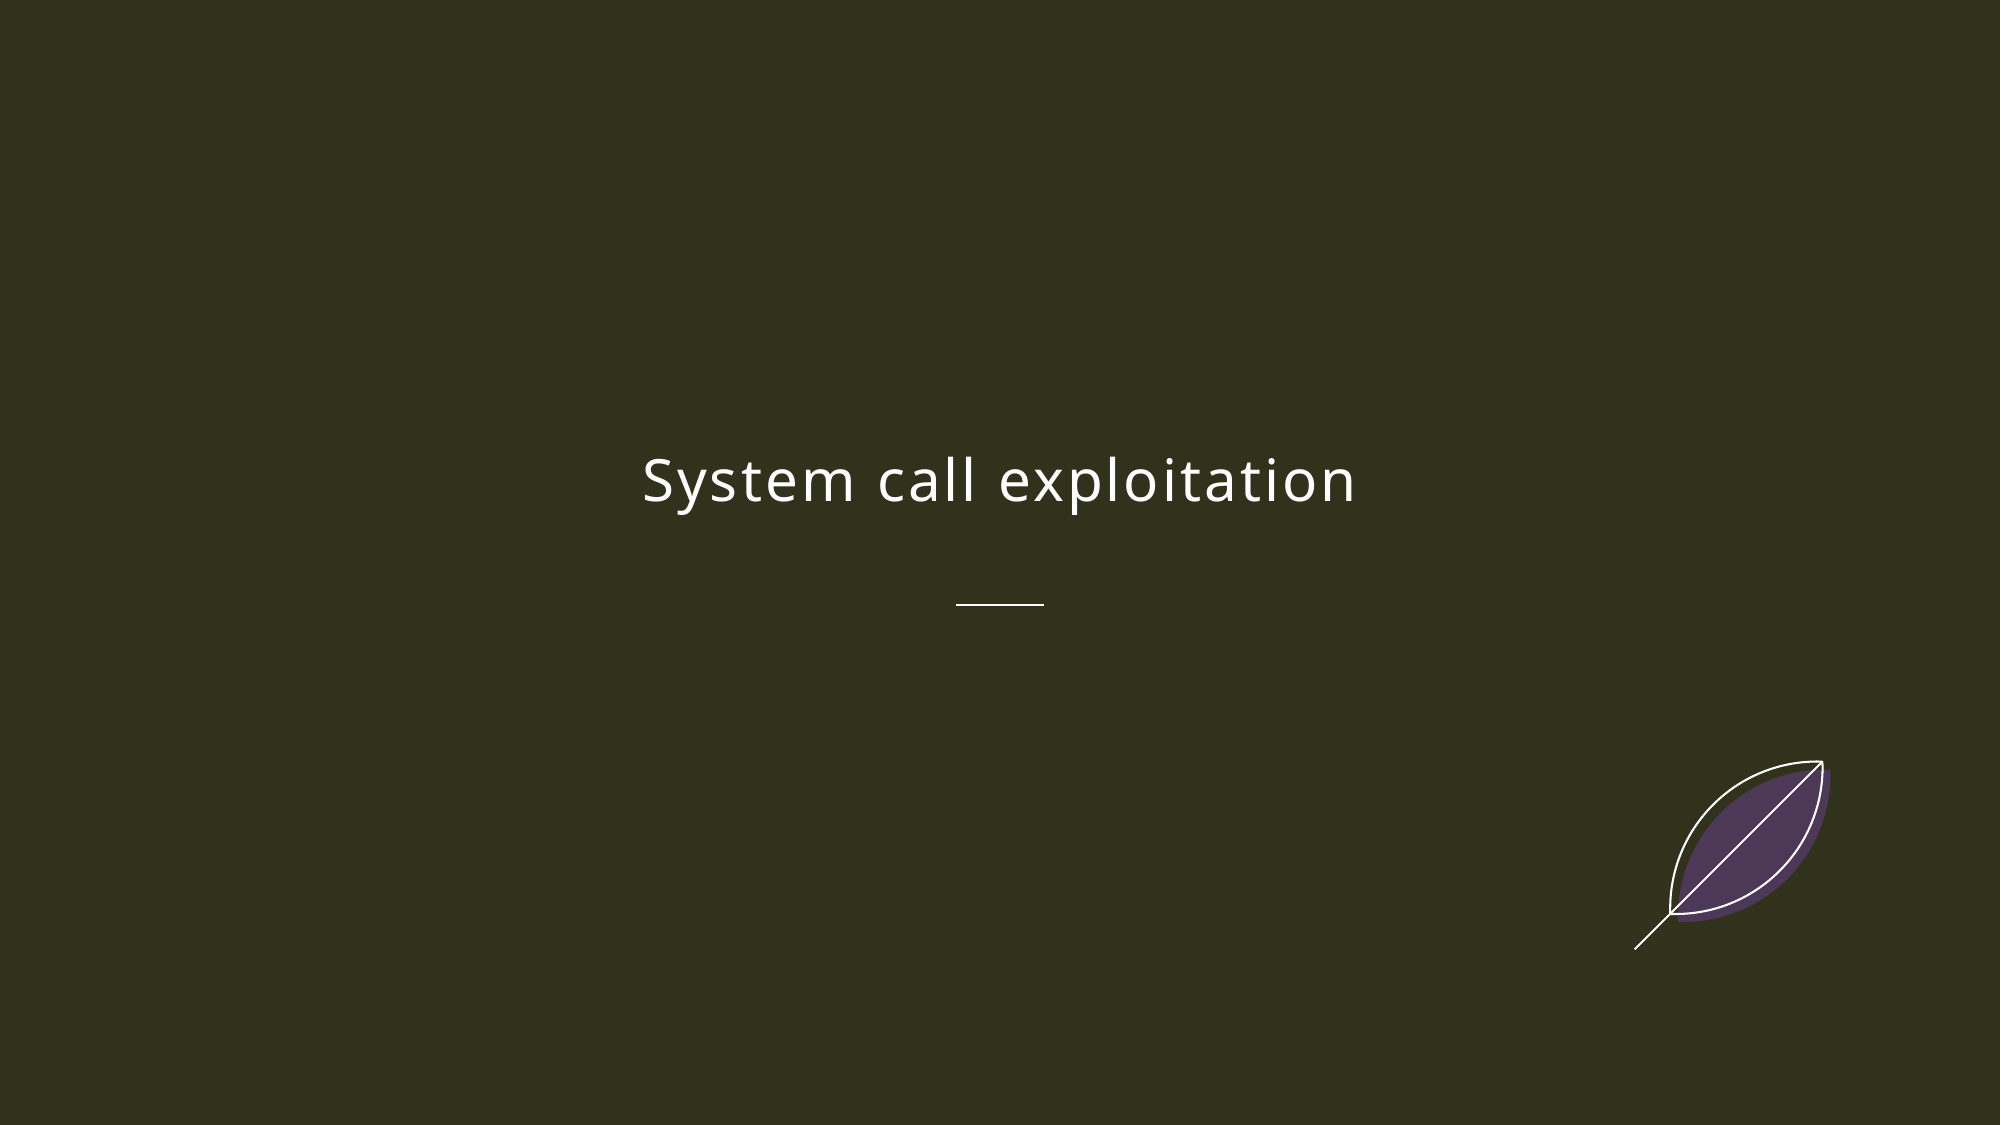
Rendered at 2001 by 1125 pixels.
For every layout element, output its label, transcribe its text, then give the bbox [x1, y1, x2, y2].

title System call exploitation [360, 177, 1640, 528]
